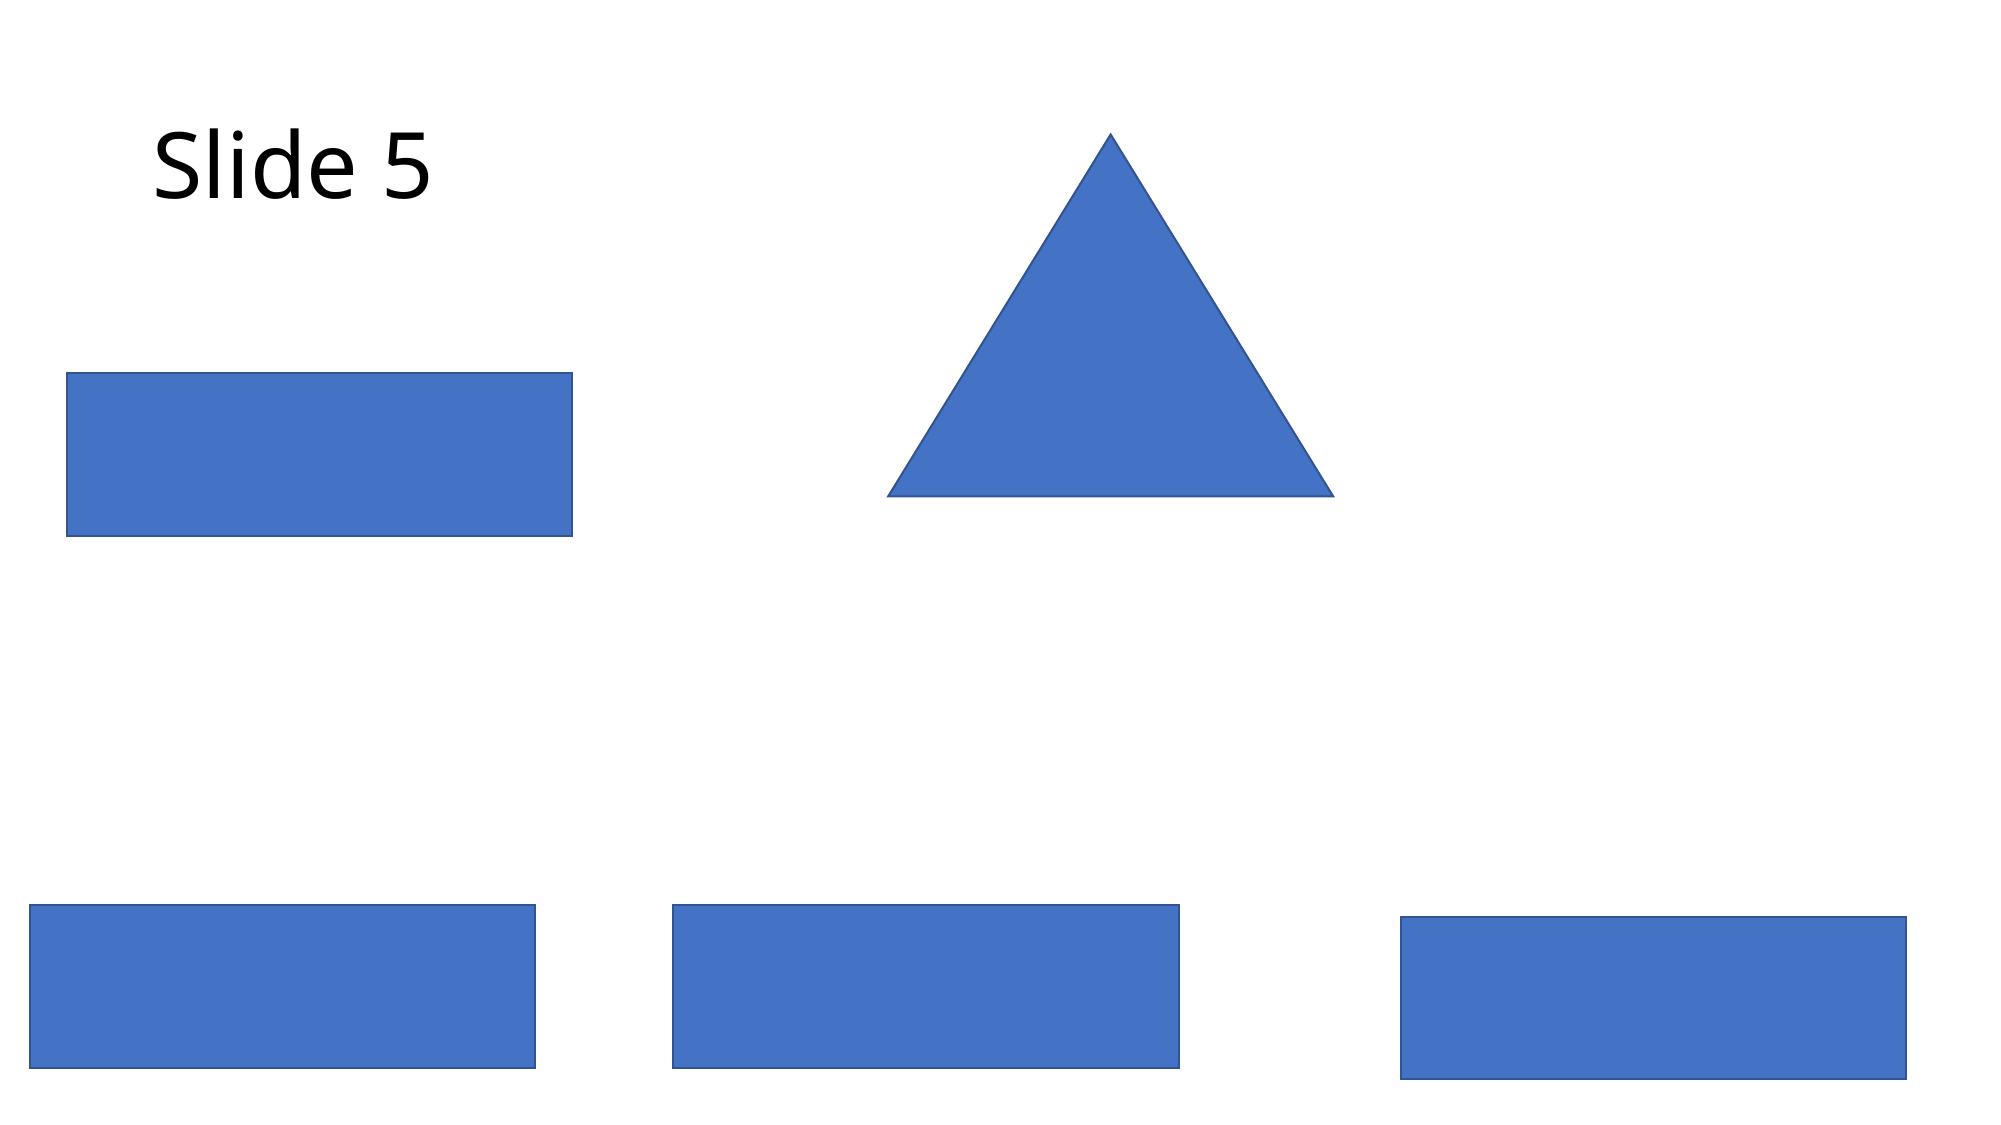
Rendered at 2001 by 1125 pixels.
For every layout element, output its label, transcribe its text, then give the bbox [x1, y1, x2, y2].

text_box [886, 132, 1335, 498]
title Slide 5 [137, 59, 1863, 278]
text_box [672, 904, 1180, 1069]
text_box [1400, 916, 1907, 1080]
text_box [29, 904, 536, 1069]
text_box [66, 372, 573, 537]
